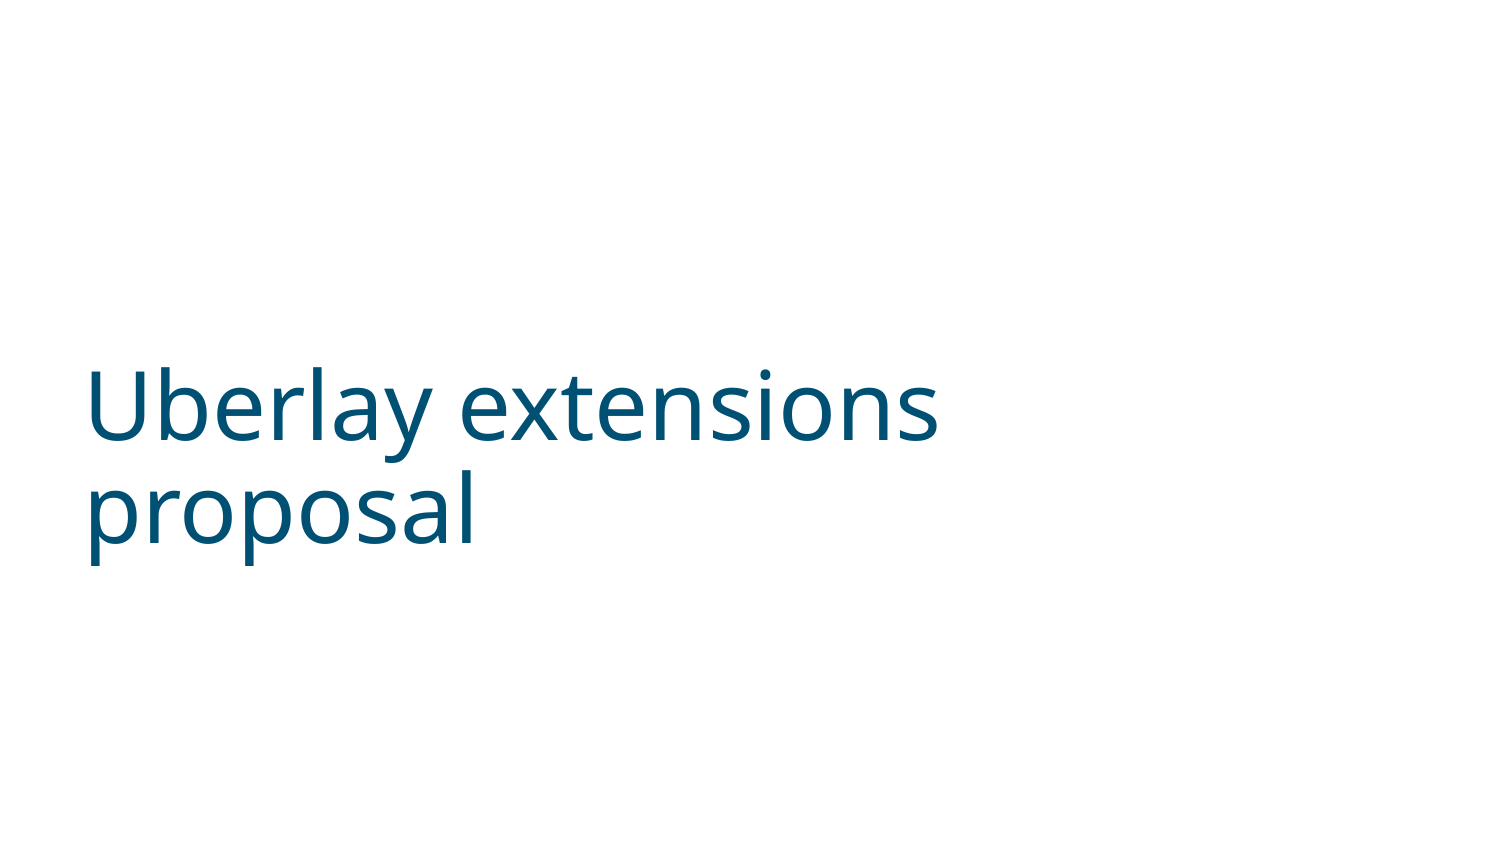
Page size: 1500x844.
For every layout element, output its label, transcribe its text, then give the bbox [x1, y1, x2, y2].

title Uberlay extensions proposal [68, 150, 1315, 572]
